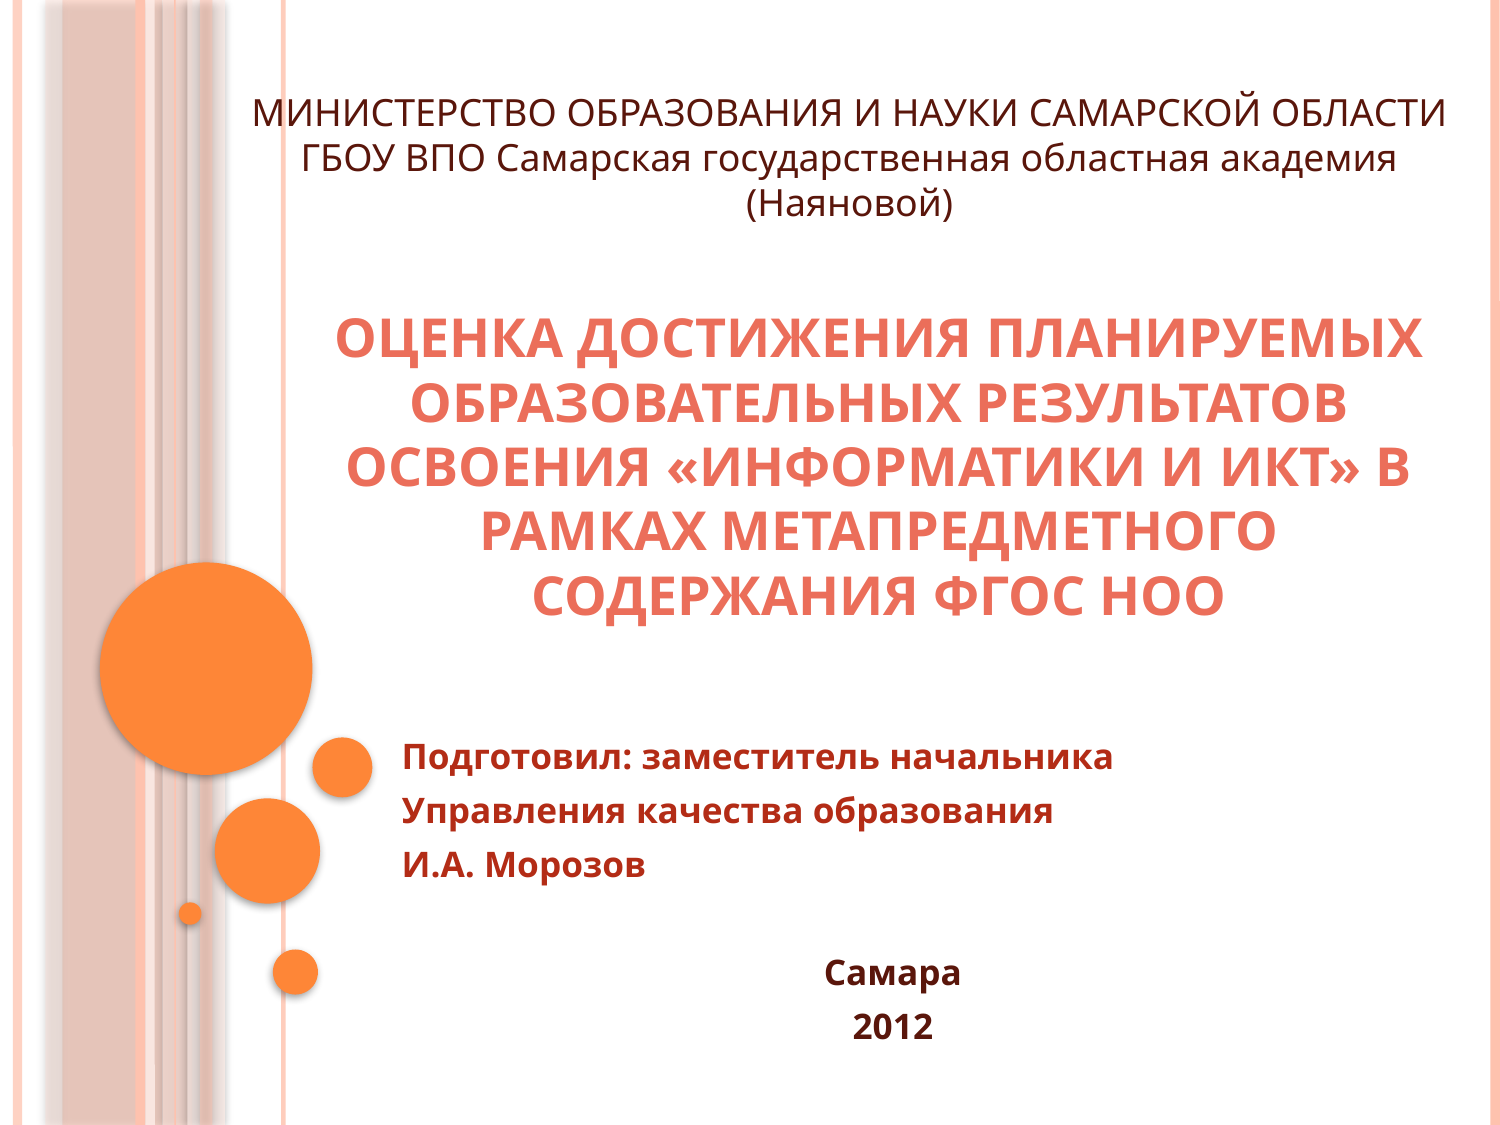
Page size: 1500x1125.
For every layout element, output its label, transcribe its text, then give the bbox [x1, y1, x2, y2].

text_box МИНИСТЕРСТВО ОБРАЗОВАНИЯ И НАУКИ САМАРСКОЙ ОБЛАСТИ ГБОУ ВПО Самарская государственная областная академия (Наяновой) [222, 81, 1477, 232]
subtitle Подготовил: заместитель начальника Управления качества образования И.А. Морозов Самара 2012 [386, 726, 1400, 1055]
title Оценка достижения планируемых образовательных результатов освоения «Информатики и ИКТ» в рамках метапредметного содержания ФГОС НОО [292, 290, 1465, 634]
